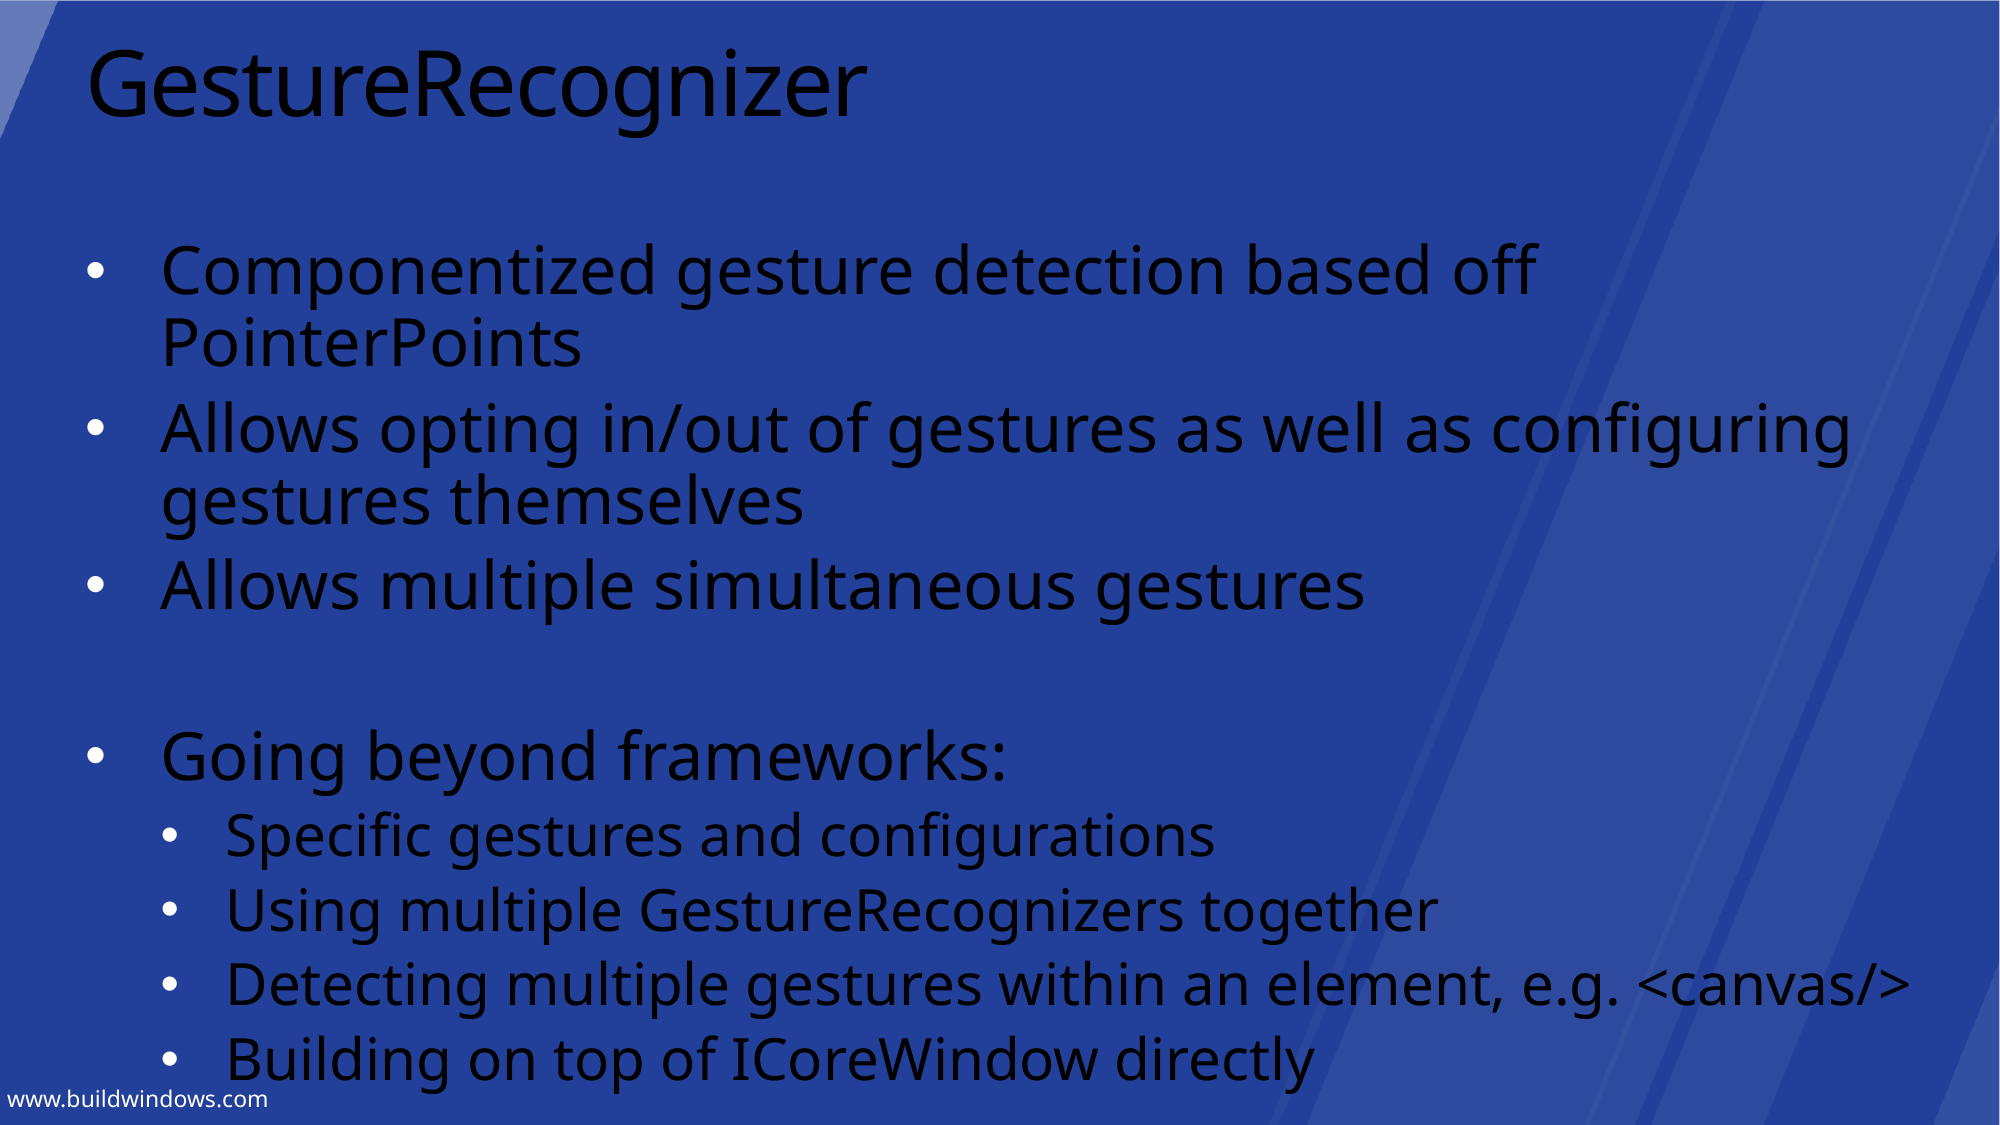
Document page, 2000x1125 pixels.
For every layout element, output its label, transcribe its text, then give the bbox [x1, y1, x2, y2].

picture [0, 0, 2000, 1125]
list Componentized gesture detection based off PointerPoints Allows opting in/out of gestures as well as configuring gestures themselves Allows multiple simultaneous gestures Going beyond frameworks: Specific gestures and configurations Using multiple GestureRecognizers together Detecting multiple gestures within an element, e.g. <canvas/> Building on top of ICoreWindow directly [85, 237, 1914, 1050]
title GestureRecognizer [85, 37, 1914, 138]
